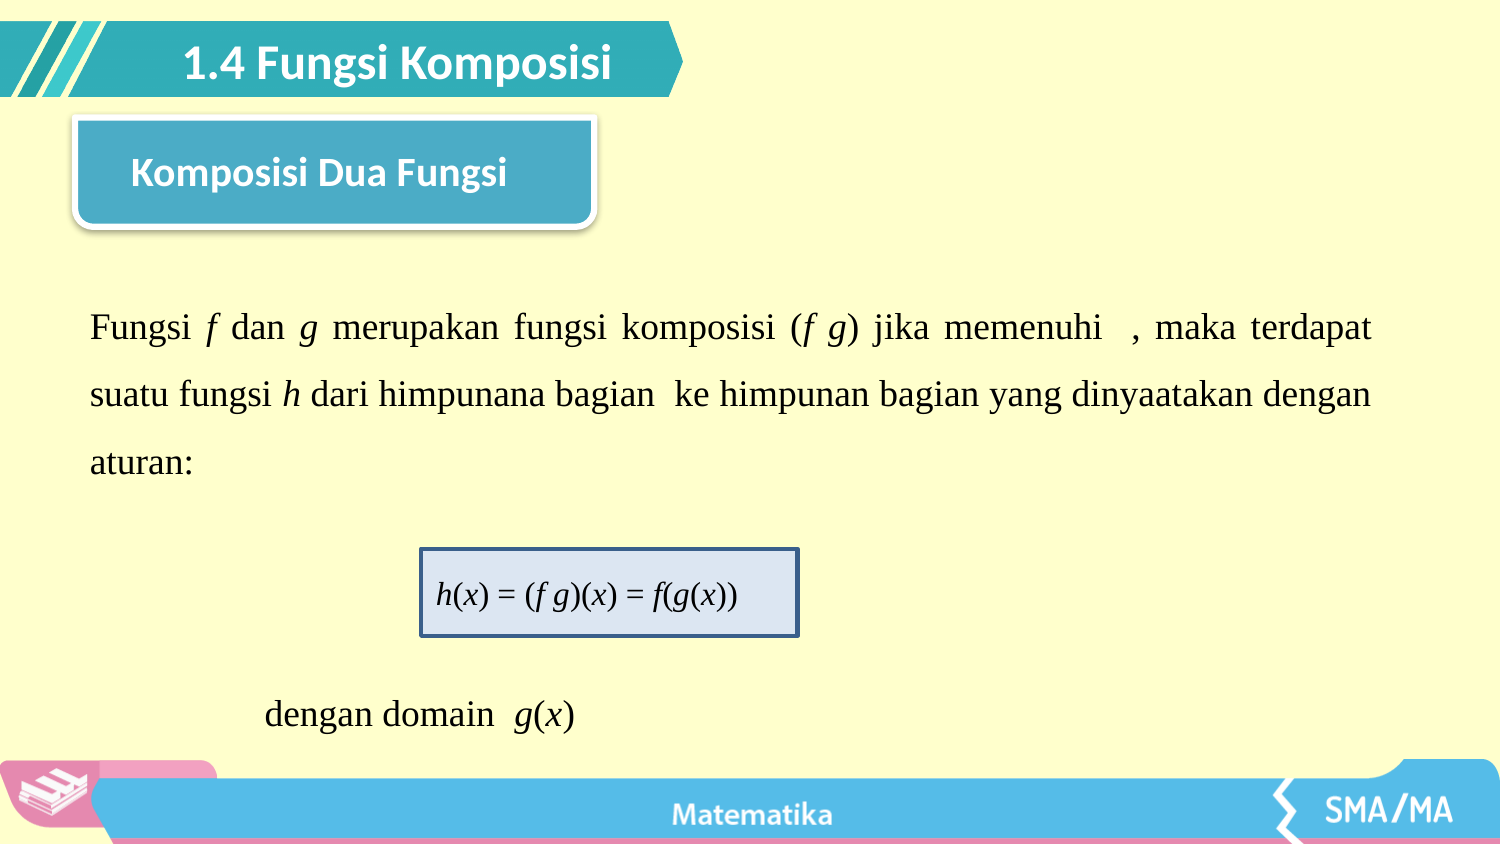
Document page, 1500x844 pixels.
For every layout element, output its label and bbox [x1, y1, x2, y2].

text_box [74, 117, 595, 228]
picture [0, 759, 1500, 844]
text_box [0, 21, 713, 98]
